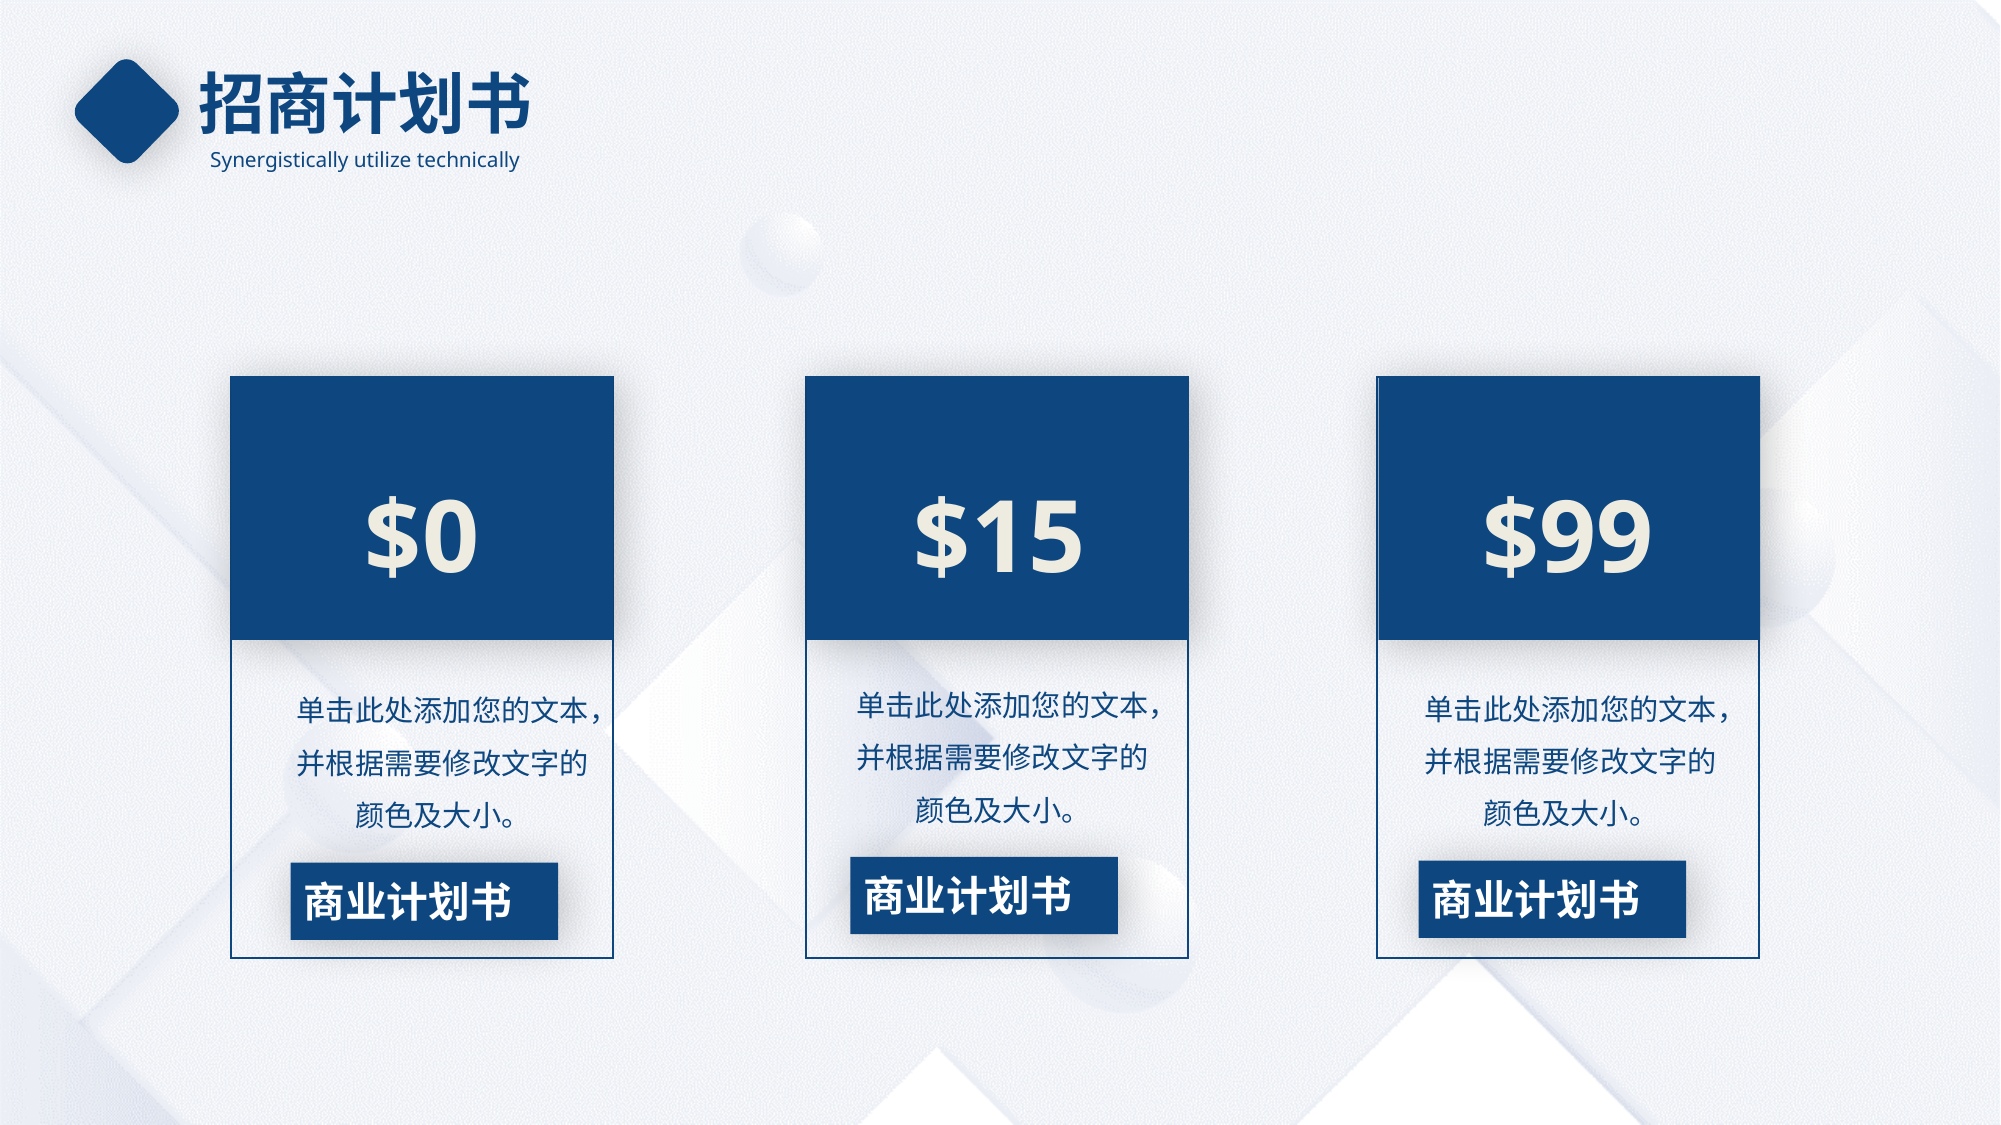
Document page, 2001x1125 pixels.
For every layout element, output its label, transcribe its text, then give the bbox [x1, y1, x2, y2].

text_box [1376, 658, 1760, 959]
text_box 商业计划书 [848, 862, 1116, 928]
text_box 商业计划书 [288, 868, 556, 934]
text_box 商业计划书 [1416, 866, 1685, 932]
text_box 招商计划书 [183, 54, 562, 150]
text_box [230, 659, 614, 959]
text_box [806, 375, 1190, 641]
text_box [1377, 375, 1761, 641]
text_box 单击此处添加您的文本，并根据需要修改文字的颜色及大小。 [1400, 665, 1742, 838]
text_box 单击此处添加您的文本，并根据需要修改文字的颜色及大小。 [272, 667, 614, 840]
text_box 单击此处添加您的文本，并根据需要修改文字的颜色及大小。 [832, 662, 1173, 835]
text_box [849, 856, 1119, 935]
text_box [290, 862, 559, 941]
text_box Synergistically utilize technically [210, 133, 544, 172]
picture [0, 0, 2001, 1125]
text_box [1083, 667, 1189, 959]
text_box [230, 375, 614, 641]
text_box $ 0 [306, 465, 539, 602]
text_box [74, 59, 179, 164]
text_box $ 15 [884, 465, 1116, 602]
text_box [1418, 860, 1687, 939]
text_box [805, 658, 897, 959]
text_box $ 99 [1452, 465, 1685, 602]
